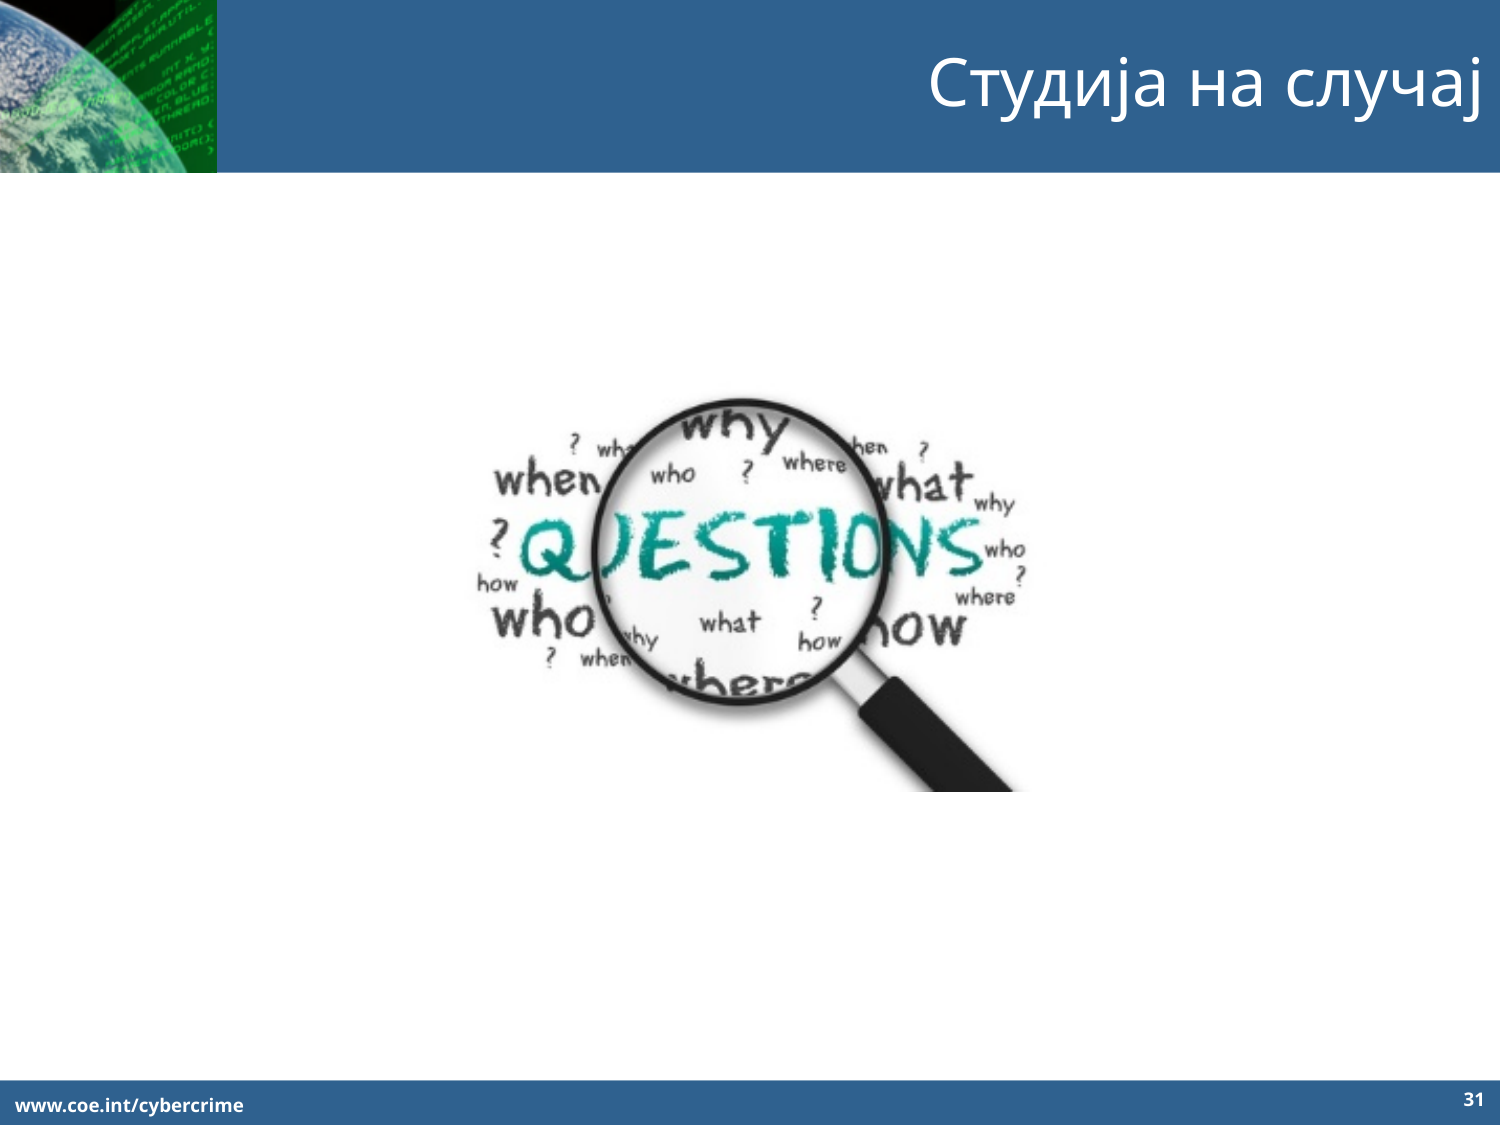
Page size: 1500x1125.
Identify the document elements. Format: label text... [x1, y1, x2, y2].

picture [443, 332, 1057, 793]
list Студија на случај [461, 0, 1500, 170]
slide_number 31 [1162, 1080, 1500, 1125]
picture [0, 0, 217, 173]
